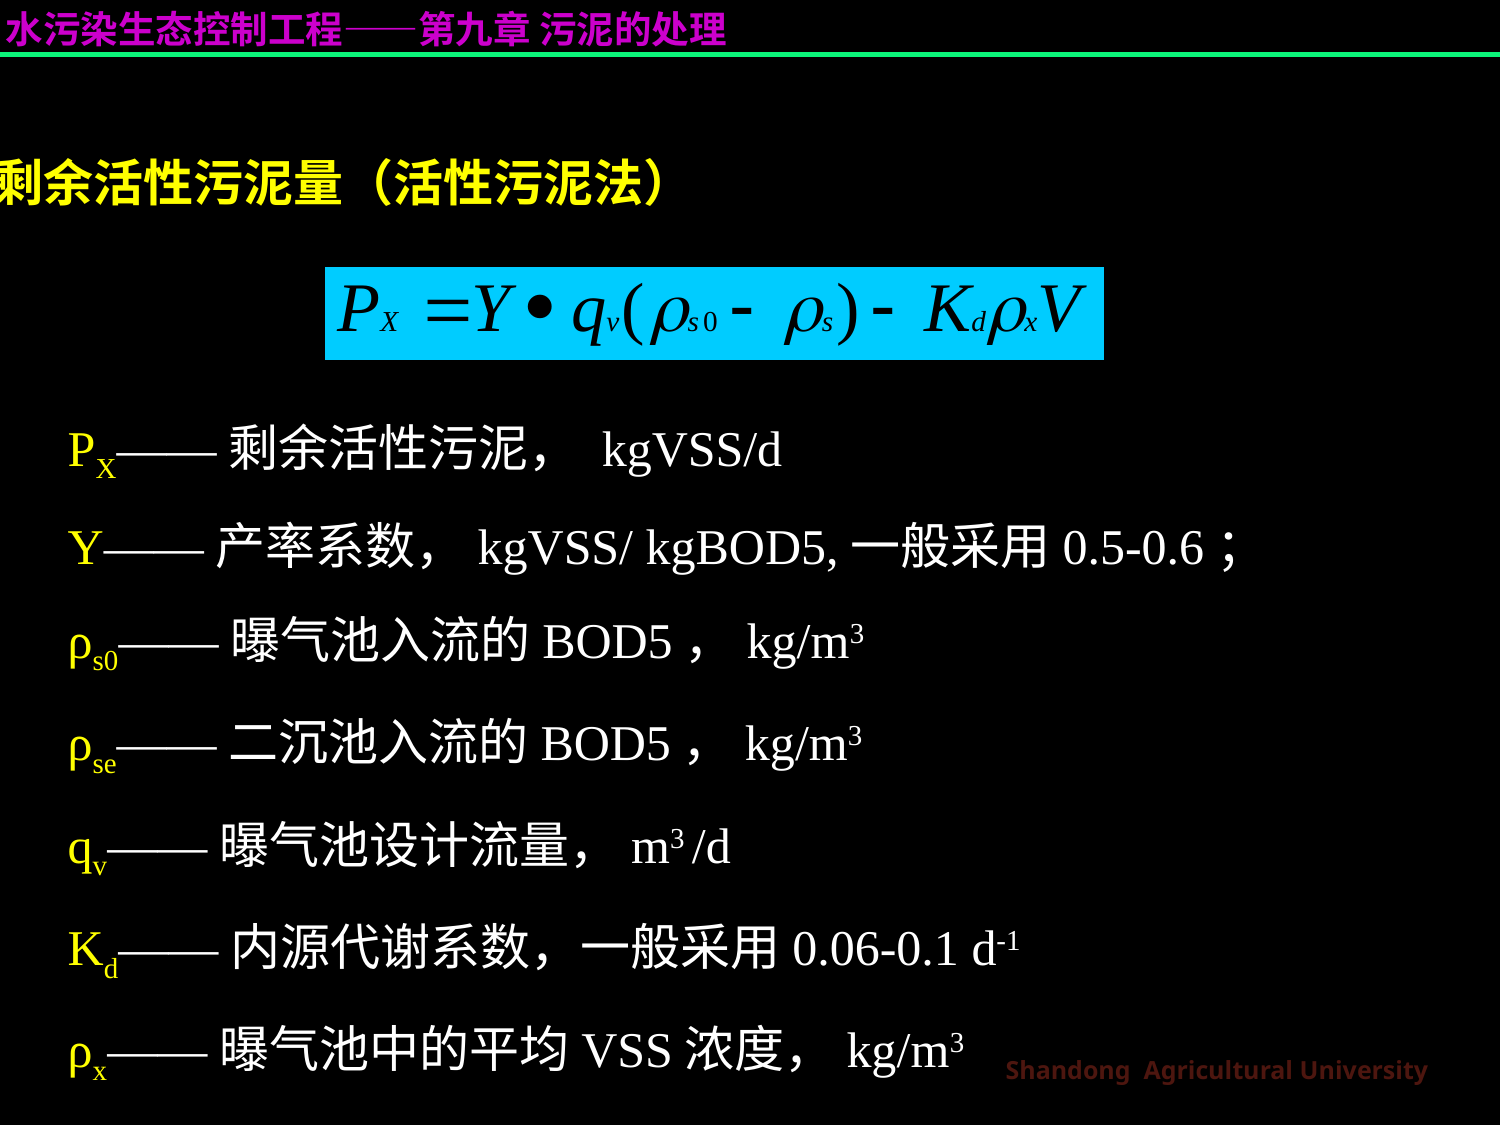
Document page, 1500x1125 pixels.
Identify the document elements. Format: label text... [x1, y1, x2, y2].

text_box 剩余活性污泥量（活性污泥法） [0, 113, 821, 219]
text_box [324, 266, 1105, 361]
text_box PX——剩余活性污泥， kgVSS/d Y——产率系数，kgVSS/ kgBOD5,一般采用0.5-0.6； ρs0——曝气池入流的BOD5，kg/m3 ρse——二沉池入流的BOD5，kg/m3 qv——曝气池设计流量，m3 /d Kd——内源代谢系数，一般采用0.06-0.1 d-1 ρx——曝气池中的平均VSS浓度，kg/m3 [53, 314, 1416, 818]
